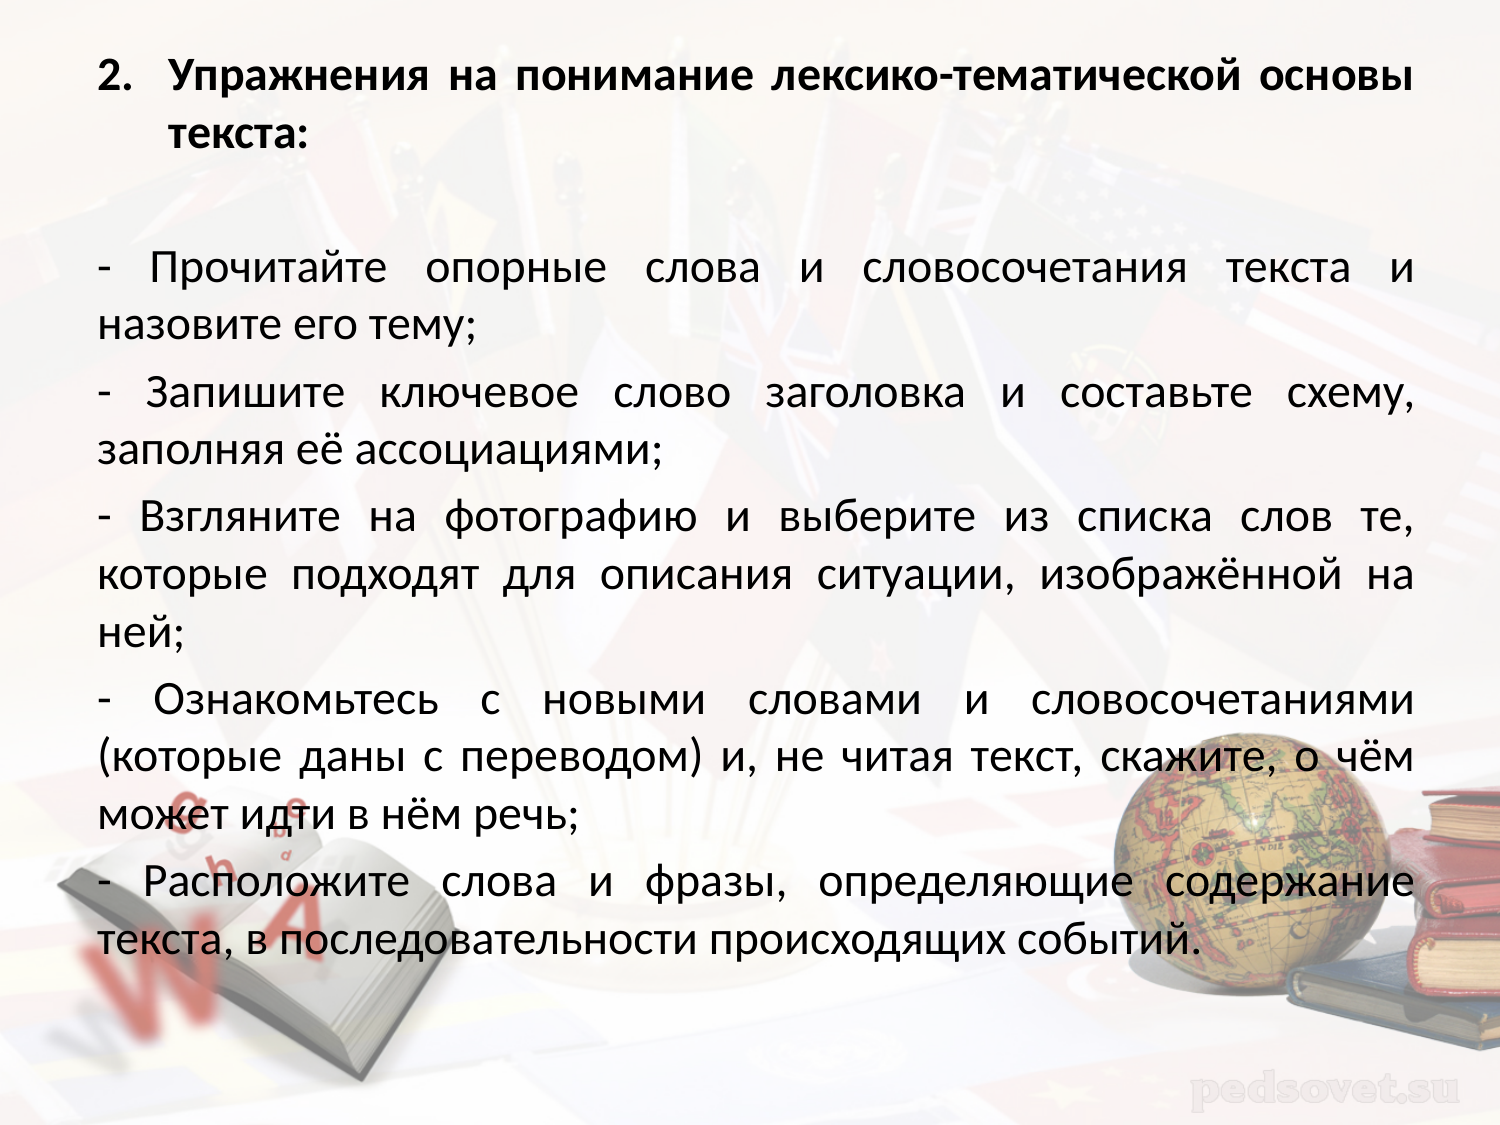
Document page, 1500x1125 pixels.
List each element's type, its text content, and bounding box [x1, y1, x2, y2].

list Упражнения на понимание лексико-тематической основы текста: - Прочитайте опорные слова и словосочетания текста и назовите его тему; - Запишите ключевое слово заголовка и составьте схему, заполняя её ассоциациями; - Взгляните на фотографию и выберите из списка слов те, которые подходят для описания ситуации, изображённой на ней; - Ознакомьтесь с новыми словами и словосочетаниями (которые даны с переводом) и, не читая текст, скажите, о чём может идти в нём речь; - Расположите слова и фразы, определяющие содержание текста, в последовательности происходящих событий. [82, 35, 1432, 973]
